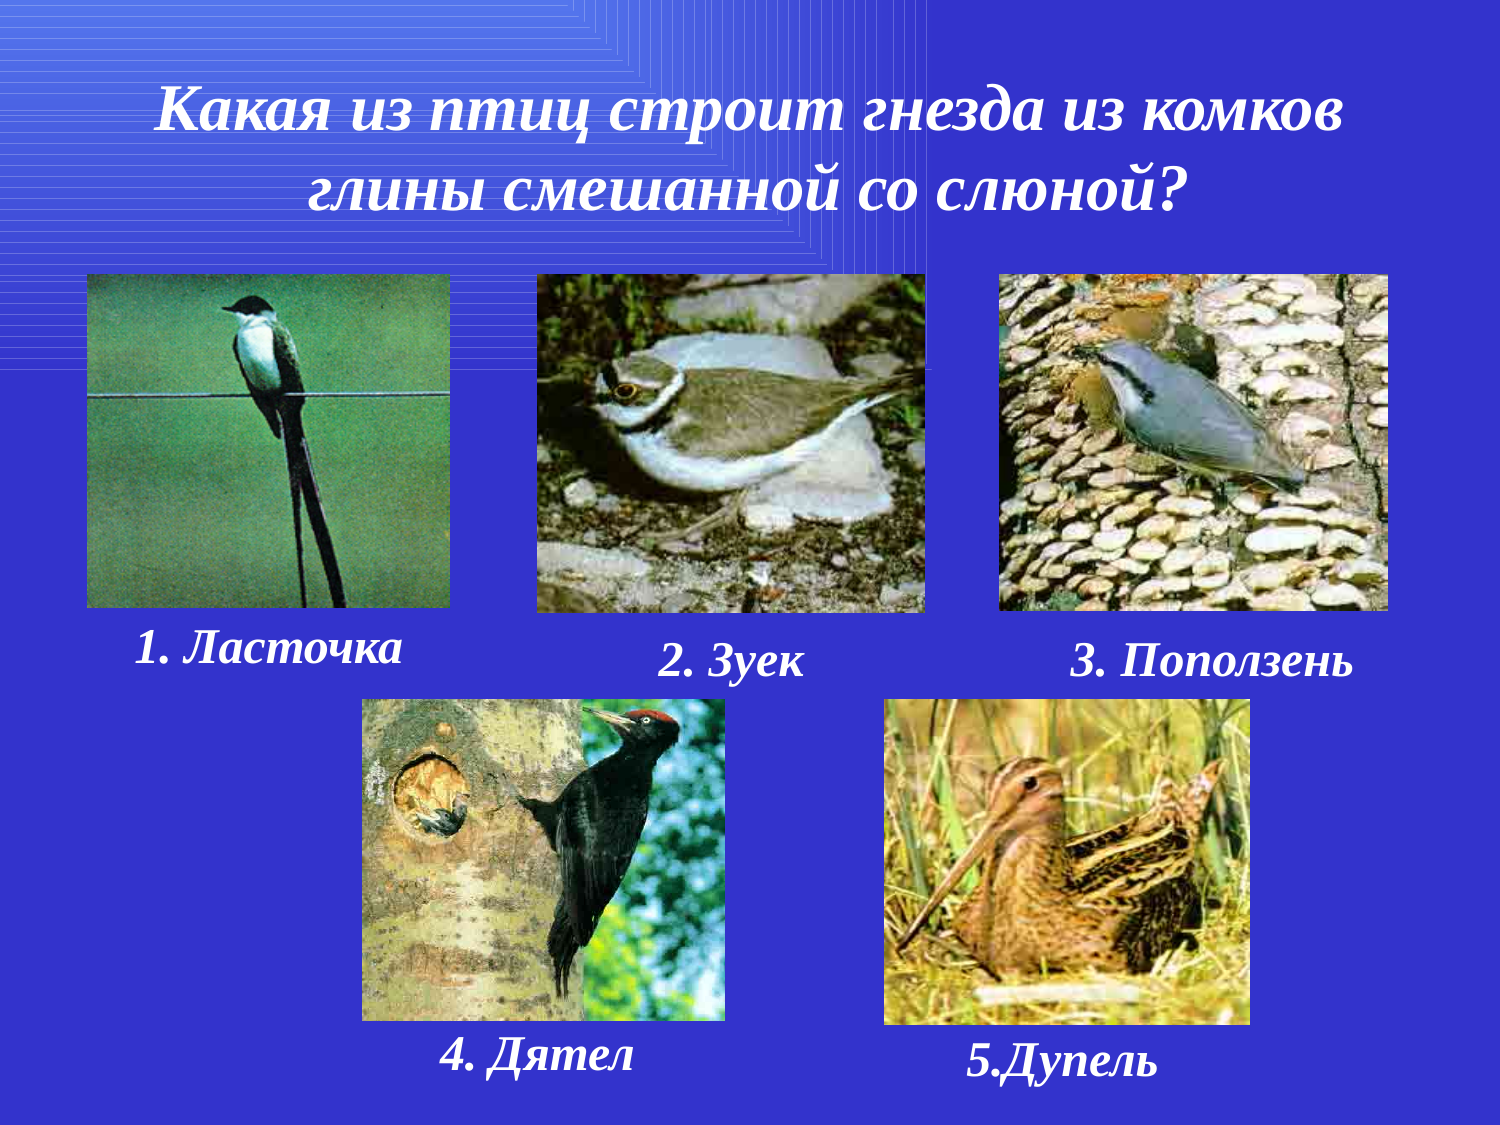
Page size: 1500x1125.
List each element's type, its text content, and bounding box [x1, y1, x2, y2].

text_box 5.Дупель [874, 1024, 1250, 1088]
picture [999, 274, 1388, 612]
picture [537, 274, 926, 613]
text_box 1. Ласточка [87, 617, 450, 688]
text_box 4. Дятел [349, 1012, 725, 1088]
text_box 3. Поползень [1024, 612, 1400, 700]
picture [884, 699, 1251, 1026]
text_box Какая из птиц строит гнезда из комков глины смешанной со слюной? [112, 0, 1388, 288]
text_box 2. Зуек [549, 622, 913, 700]
picture [87, 274, 451, 609]
picture [362, 699, 726, 1021]
